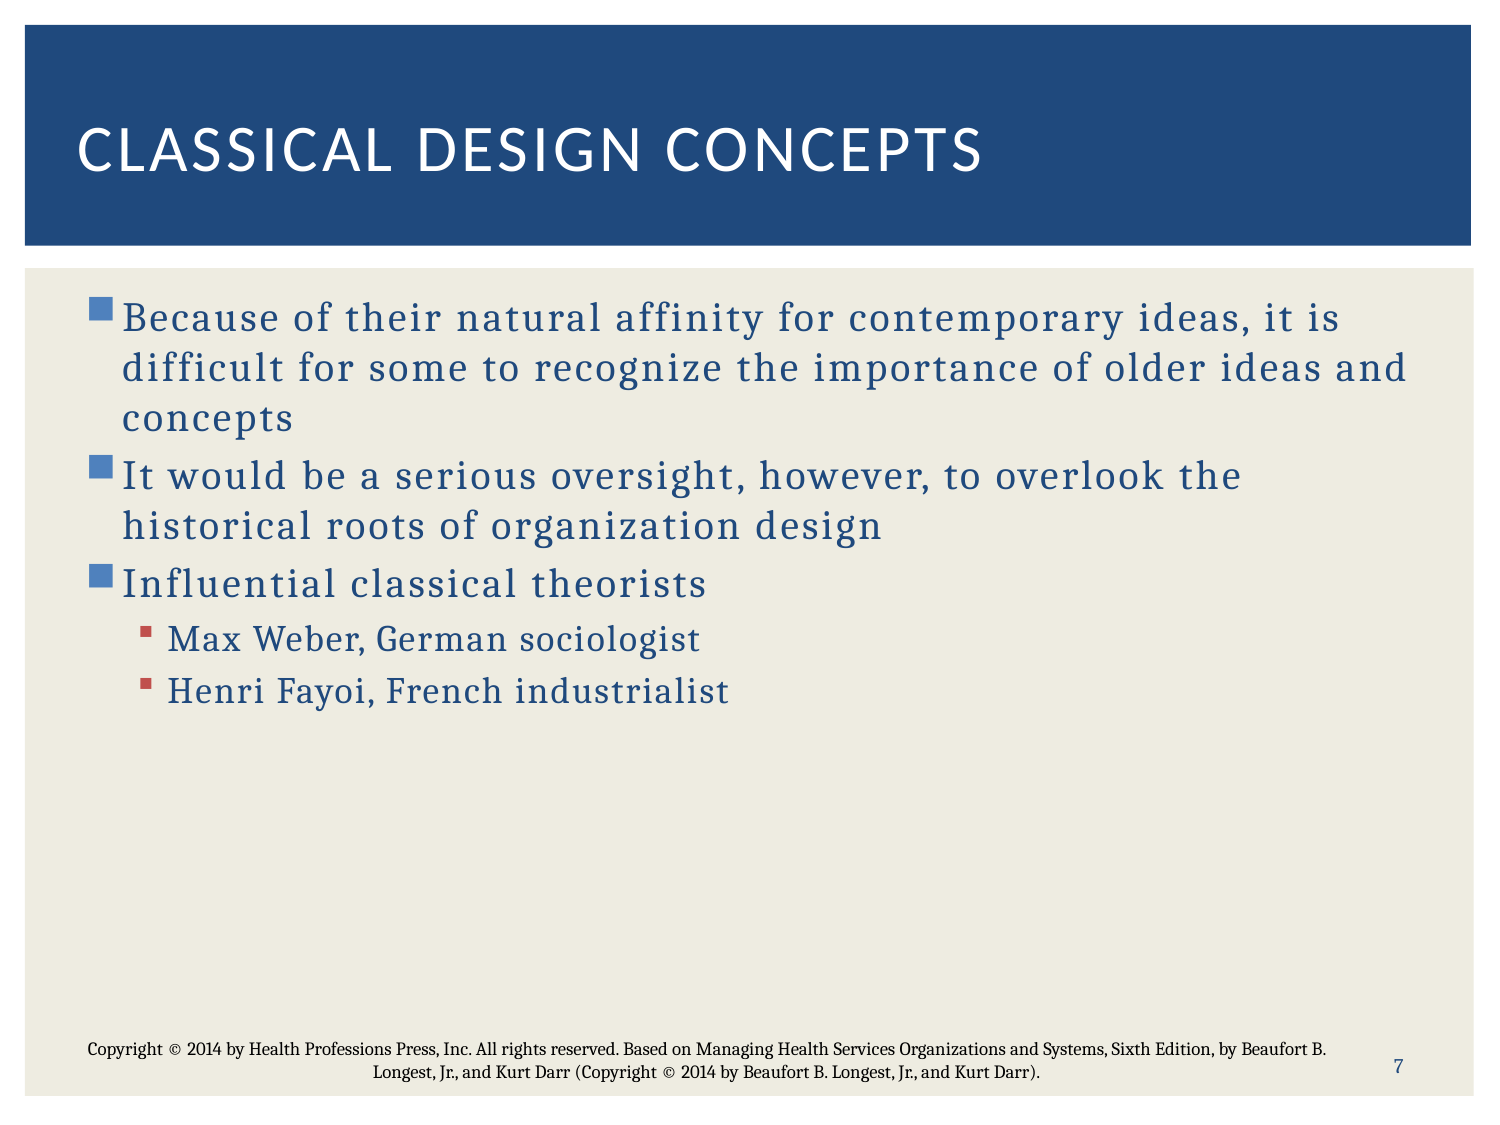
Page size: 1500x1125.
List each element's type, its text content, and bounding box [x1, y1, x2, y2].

slide_number 7 [1349, 1041, 1448, 1089]
title Classical design concepts [62, 58, 1438, 232]
list Because of their natural affinity for contemporary ideas, it is difficult for some to recognize the importance of older ideas and concepts It would be a serious oversight, however, to overlook the historical roots of organization design Influential classical theorists Max Weber, German sociologist Henri Fayoi, French industrialist [62, 281, 1442, 1005]
